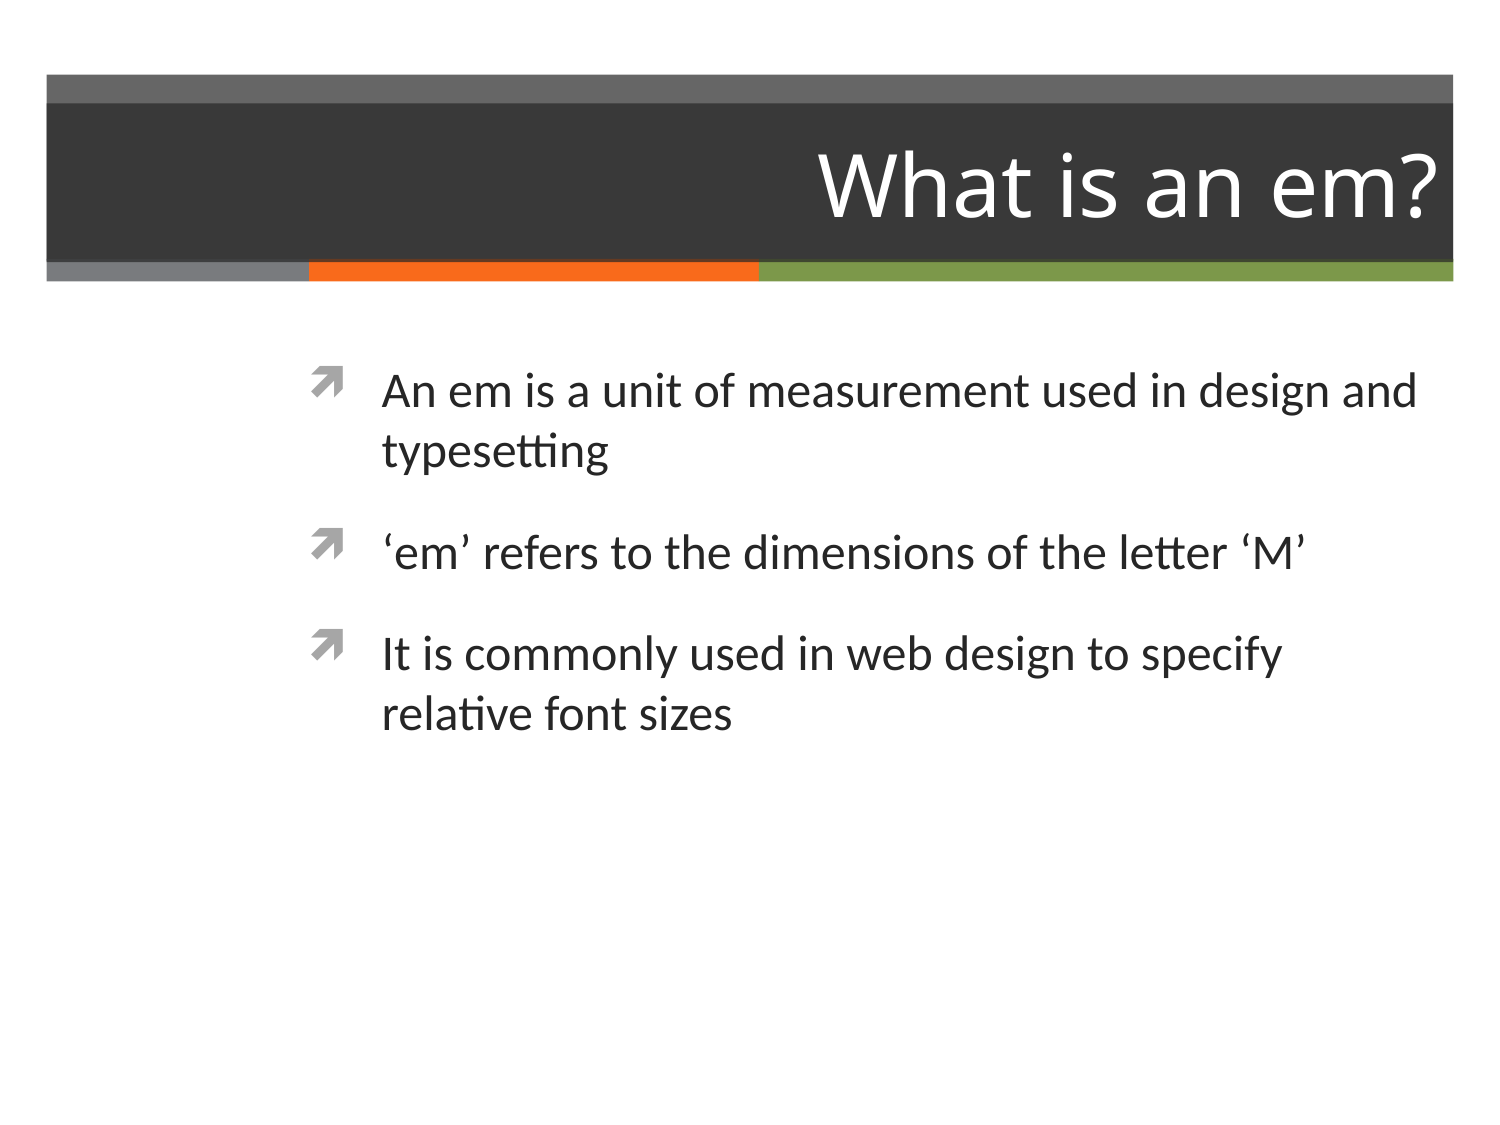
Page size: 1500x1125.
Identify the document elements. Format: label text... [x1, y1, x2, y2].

title What is an em? [46, 103, 1454, 263]
list An em is a unit of measurement used in design and typesetting ‘em’ refers to the dimensions of the letter ‘M’ It is commonly used in web design to specify relative font sizes [292, 350, 1454, 1005]
